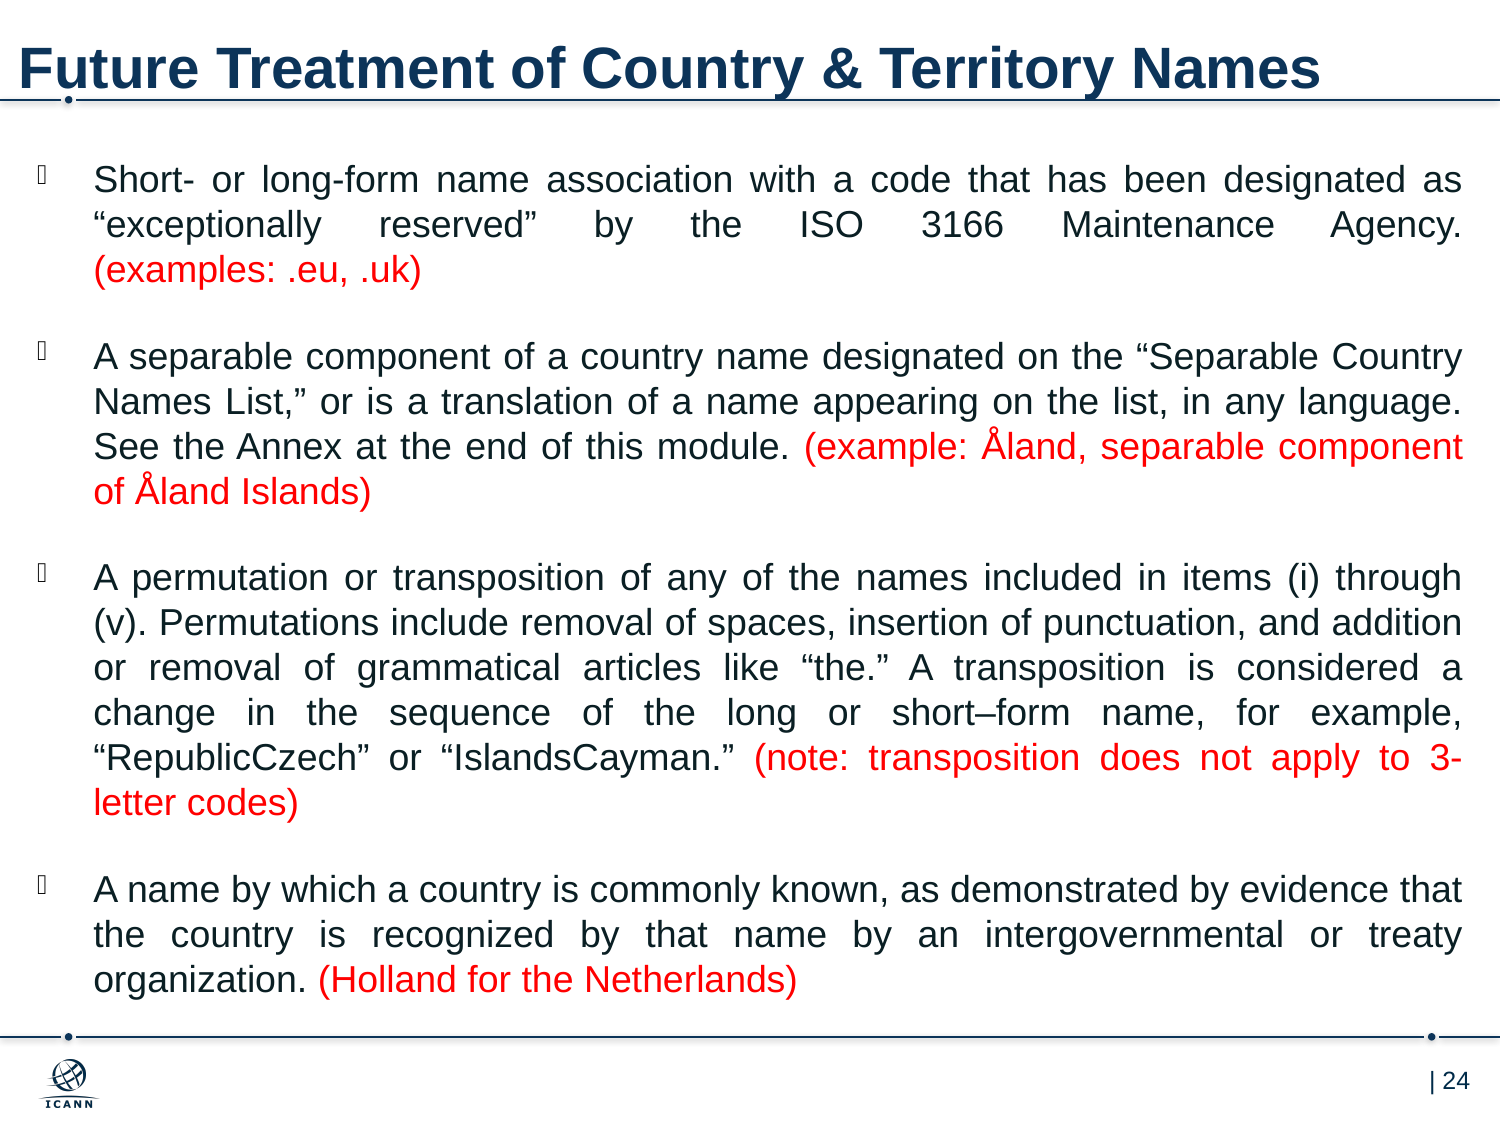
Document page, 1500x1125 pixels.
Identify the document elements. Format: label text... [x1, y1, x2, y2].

picture [38, 1059, 100, 1108]
title Future Treatment of Country & Territory Names [18, 22, 1484, 97]
list Short- or long-form name association with a code that has been designated as “exceptionally reserved” by the ISO 3166 Maintenance Agency. (examples: .eu, .uk) A separable component of a country name designated on the “Separable Country Names List,” or is a translation of a name appearing on the list, in any language. See the Annex at the end of this module. (example: Åland, separable component of Åland Islands) A permutation or transposition of any of the names included in items (i) through (v). Permutations include removal of spaces, insertion of punctuation, and addition or removal of grammatical articles like “the.” A transposition is considered a change in the sequence of the long or short–form name, for example, “RepublicCzech” or “IslandsCayman.” (note: transposition does not apply to 3-letter codes) A name by which a country is commonly known, as demonstrated by evidence that the country is recognized by that name by an intergovernmental or treaty organization. (Holland for the Netherlands) [37, 68, 1464, 917]
